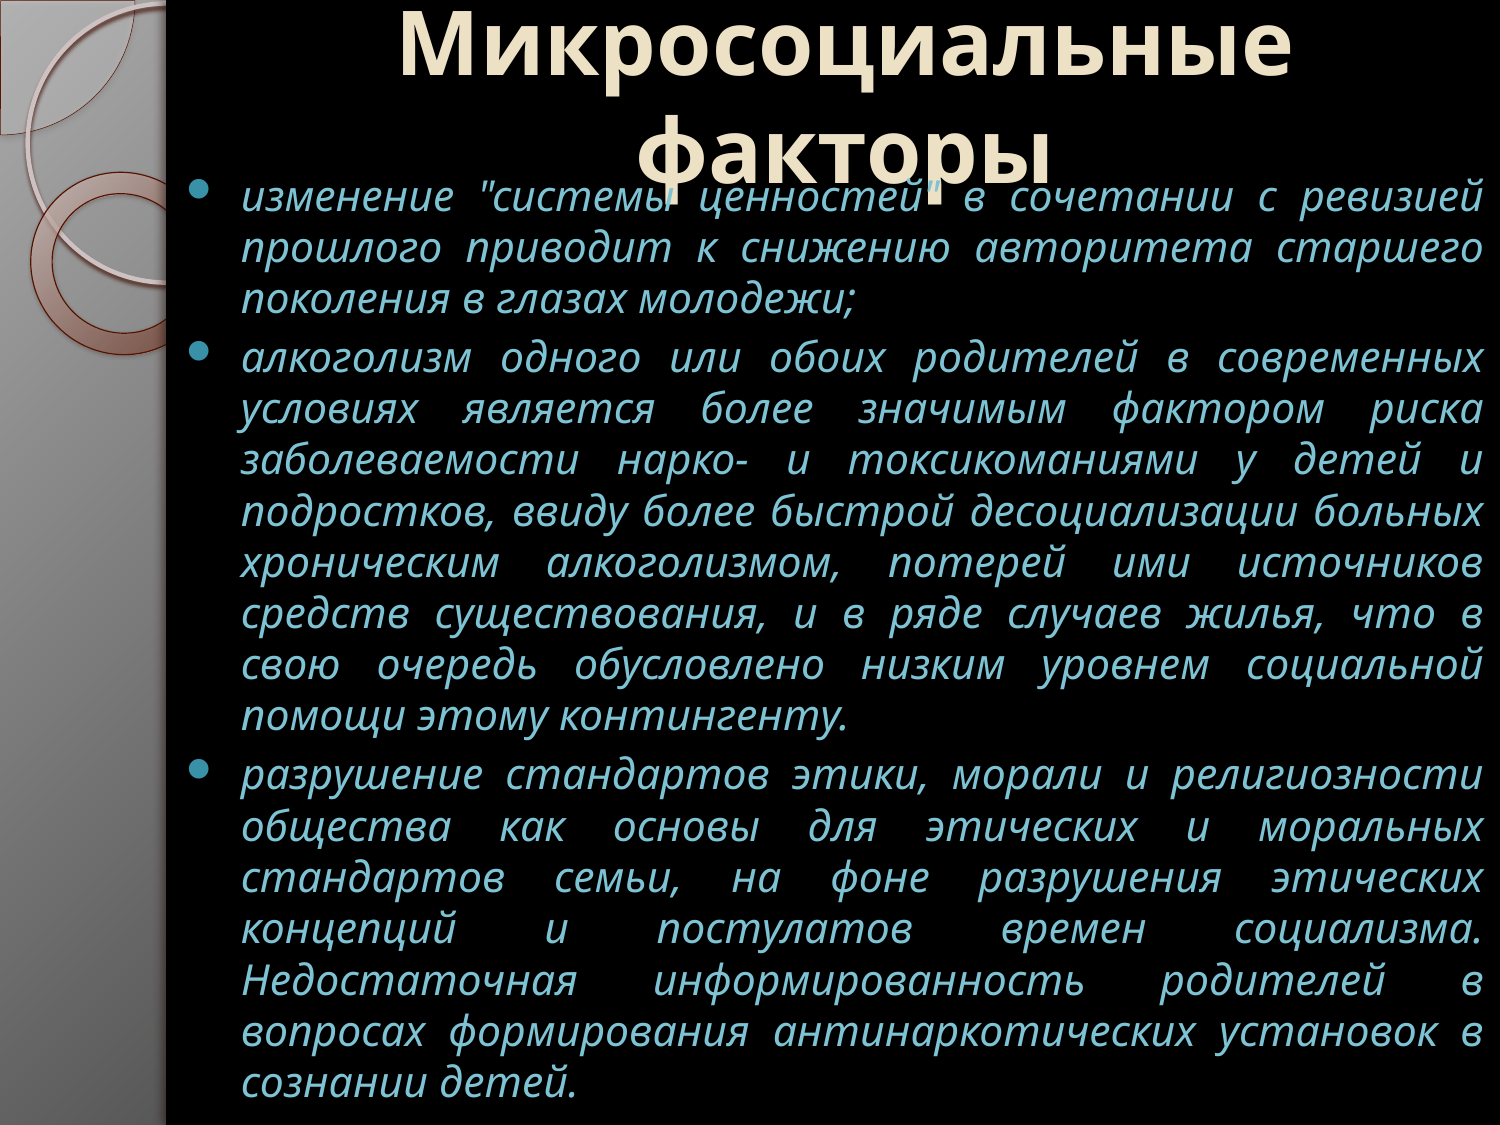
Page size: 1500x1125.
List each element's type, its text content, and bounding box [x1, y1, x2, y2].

list изменение "системы ценностей" в сочетании с ревизией прошлого приводит к снижению авторитета старшего поколения в глазах молодежи; алкоголизм одного или обоих родителей в современных условиях является более значимым фактором риска заболеваемости нарко- и токсикоманиями у детей и подростков, ввиду более быстрой десоциализации больных хроническим алкоголизмом, потерей ими источников средств существования, и в ряде случаев жилья, что в свою очередь обусловлено низким уровнем социальной помощи этому контингенту. разрушение стандартов этики, морали и религиозности общества как основы для этических и моральных стандартов семьи, на фоне разрушения этических концепций и постулатов времен социализма. Недостаточная информированность родителей в вопросах формирования антинаркотических установок в сознании детей. [171, 160, 1500, 1125]
title Микросоциальные факторы [230, 0, 1461, 160]
